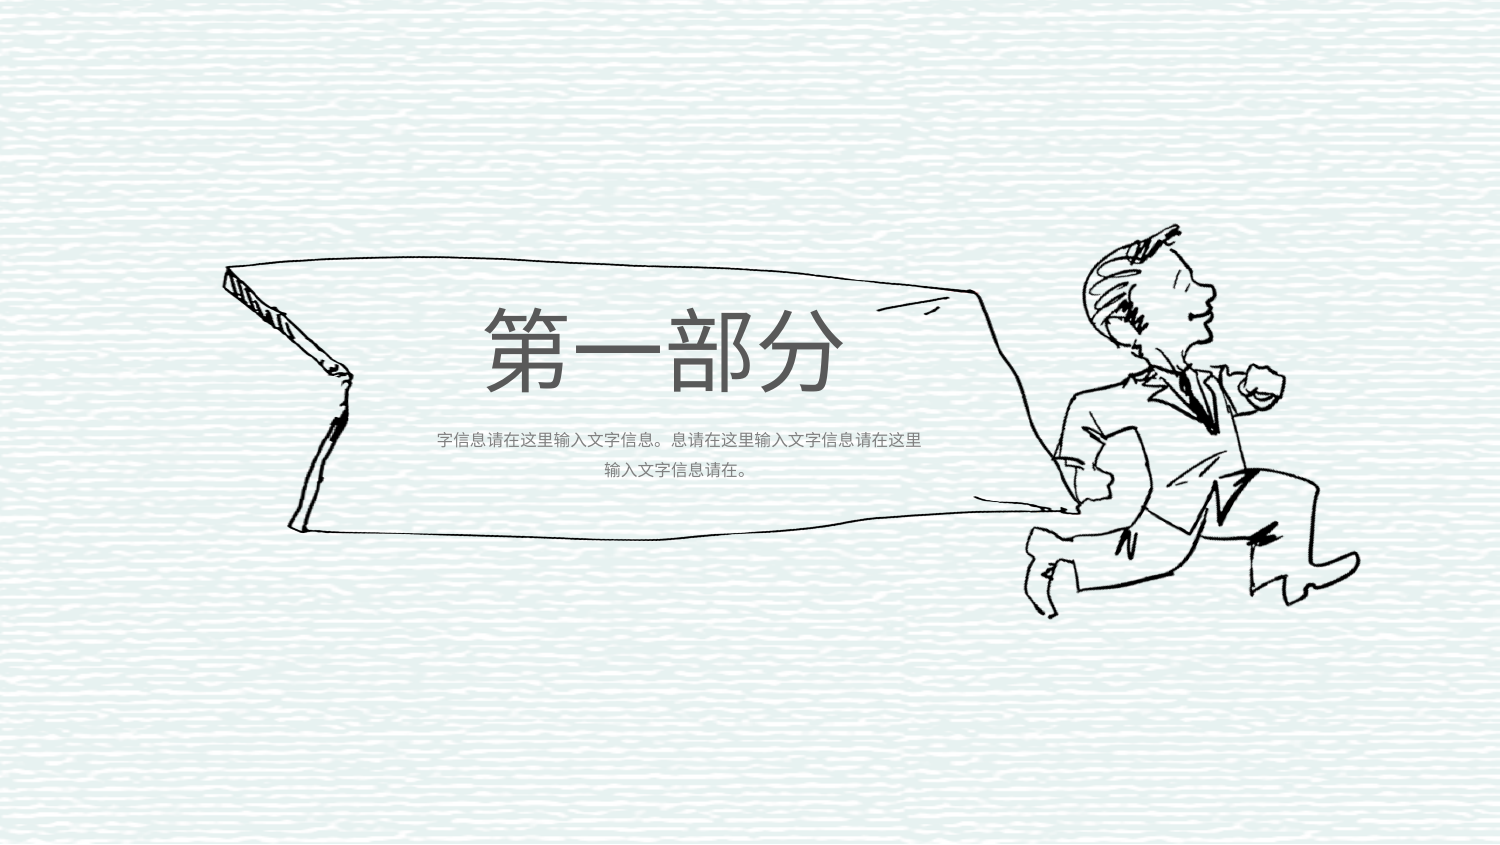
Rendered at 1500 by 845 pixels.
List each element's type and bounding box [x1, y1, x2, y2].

picture [177, 172, 1461, 740]
